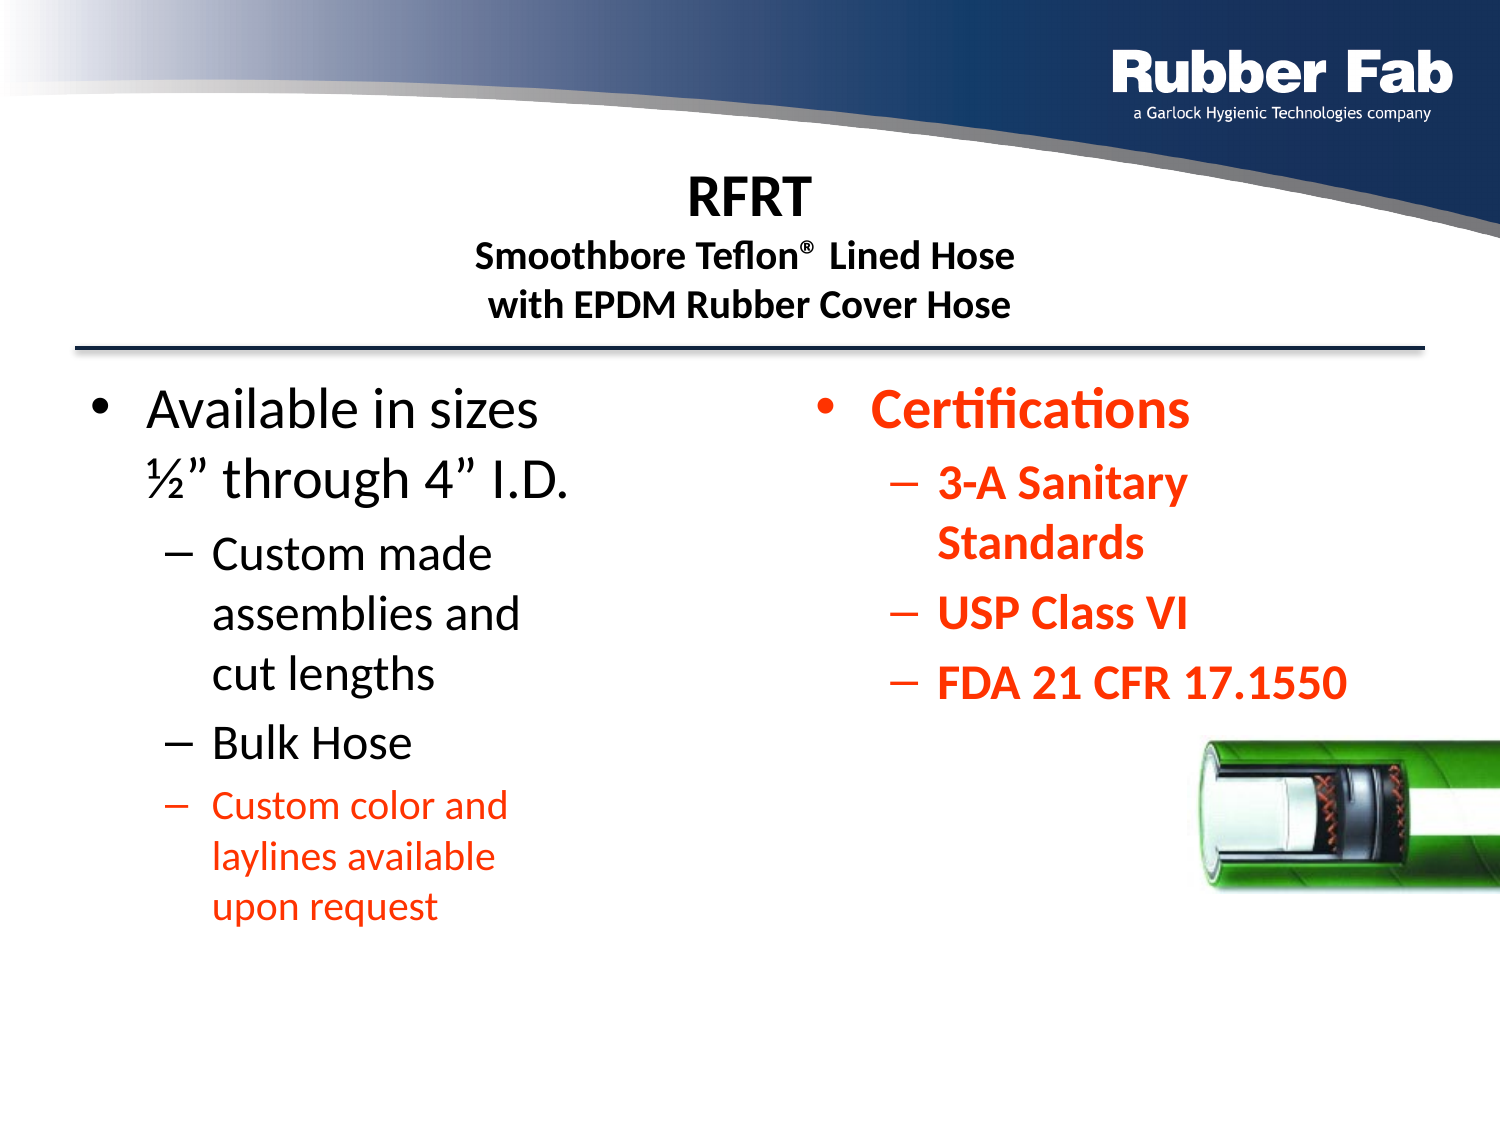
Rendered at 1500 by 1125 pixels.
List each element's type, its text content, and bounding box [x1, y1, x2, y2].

list Available in sizes ½” through 4” I.D. Custom made assemblies and cut lengths Bulk Hose Custom color and laylines available upon request [75, 362, 602, 1005]
picture [0, 0, 1500, 240]
title RFRT Smoothbore Teflon® Lined Hose with EPDM Rubber Cover Hose [75, 147, 1425, 335]
picture [1187, 735, 1500, 894]
text_box Certifications 3-A Sanitary Standards USP Class VI FDA 21 CFR 17.1550 [800, 362, 1375, 1005]
